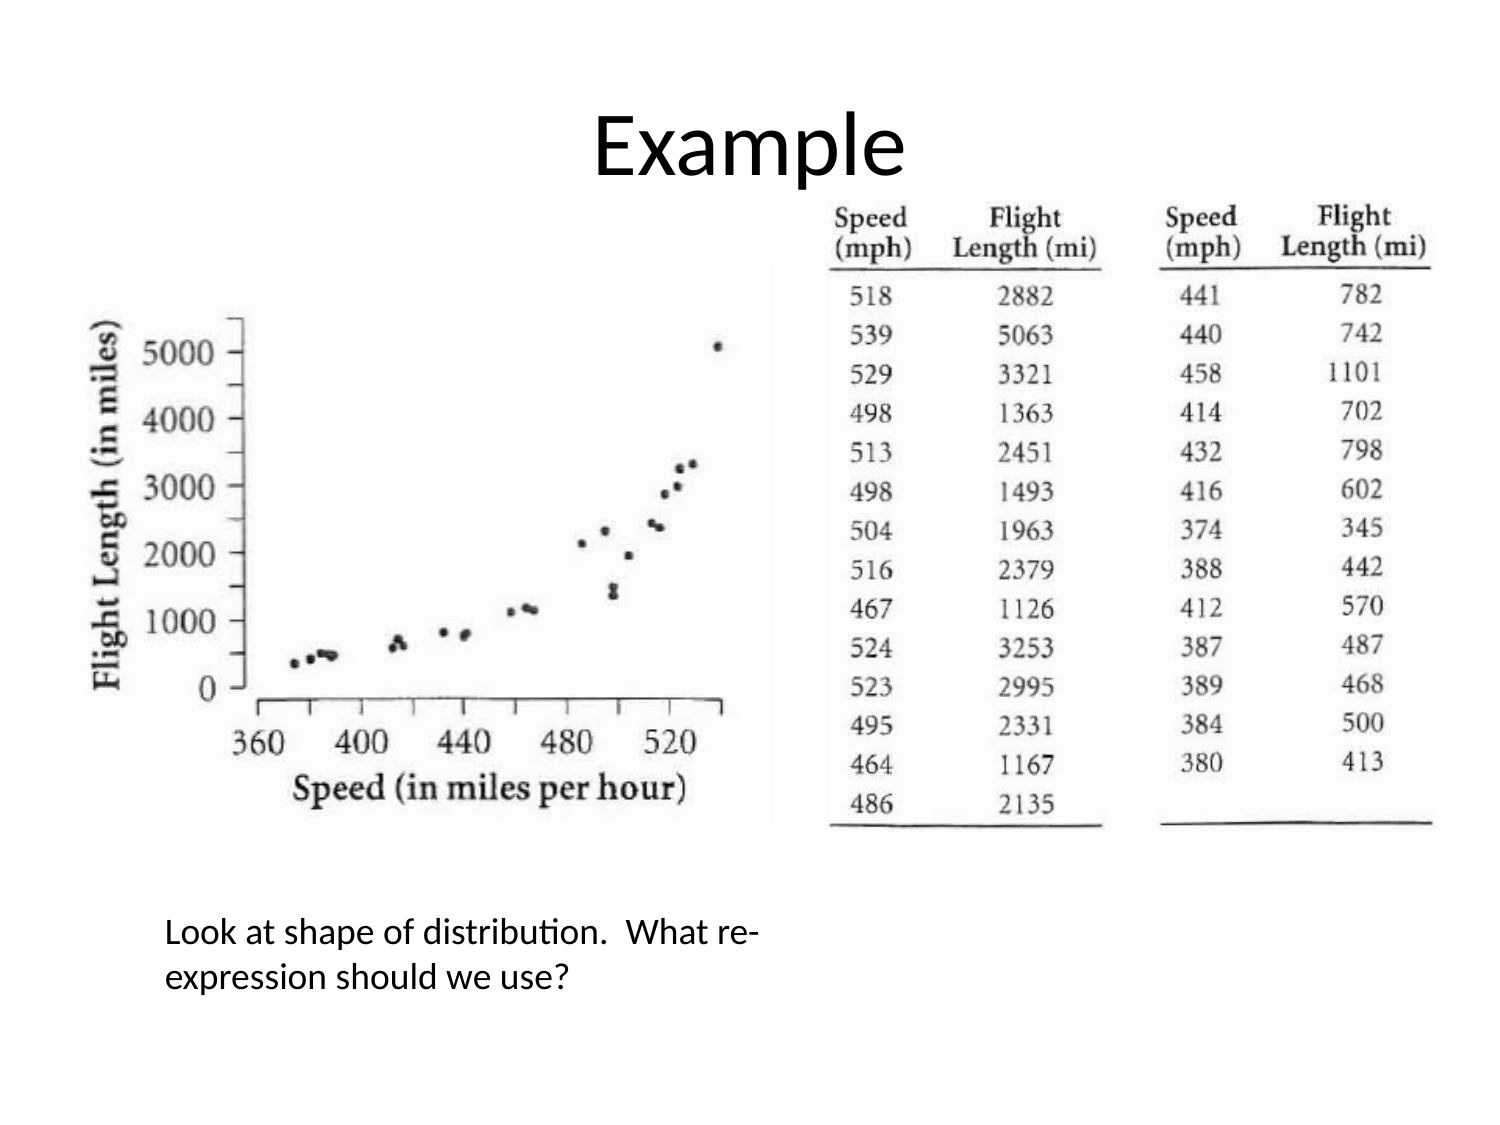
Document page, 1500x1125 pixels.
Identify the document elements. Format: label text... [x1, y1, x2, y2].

text_box Look at shape of distribution. What re-expression should we use? [149, 899, 888, 1005]
picture [824, 199, 1437, 838]
picture [62, 262, 776, 826]
title Example [75, 45, 1425, 233]
